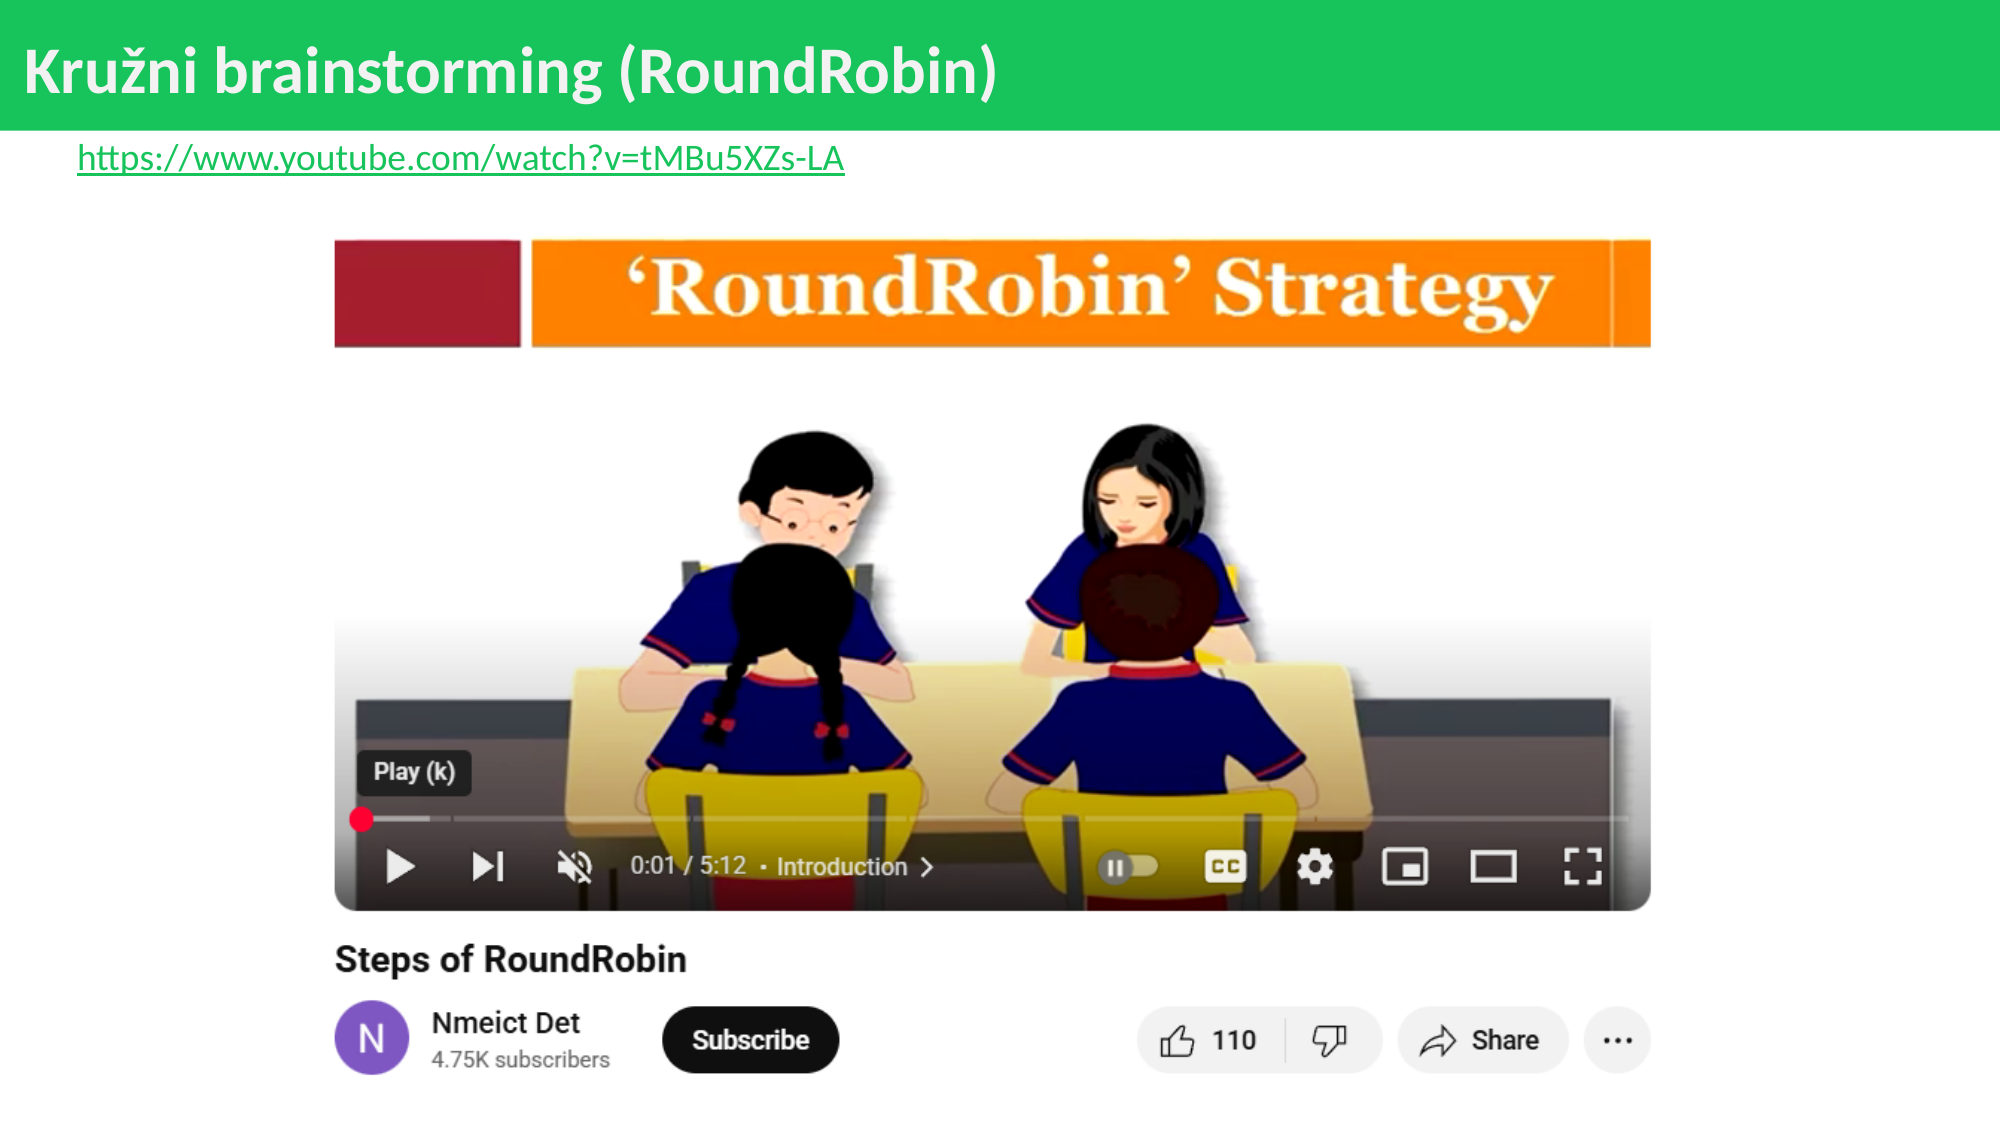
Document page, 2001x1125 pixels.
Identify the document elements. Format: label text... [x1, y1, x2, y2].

list https://www.youtube.com/watch?v=tMBu5XZs-LA [24, 130, 1038, 224]
title Kružni brainstorming (RoundRobin) [16, 13, 1976, 131]
picture [329, 223, 1663, 1084]
